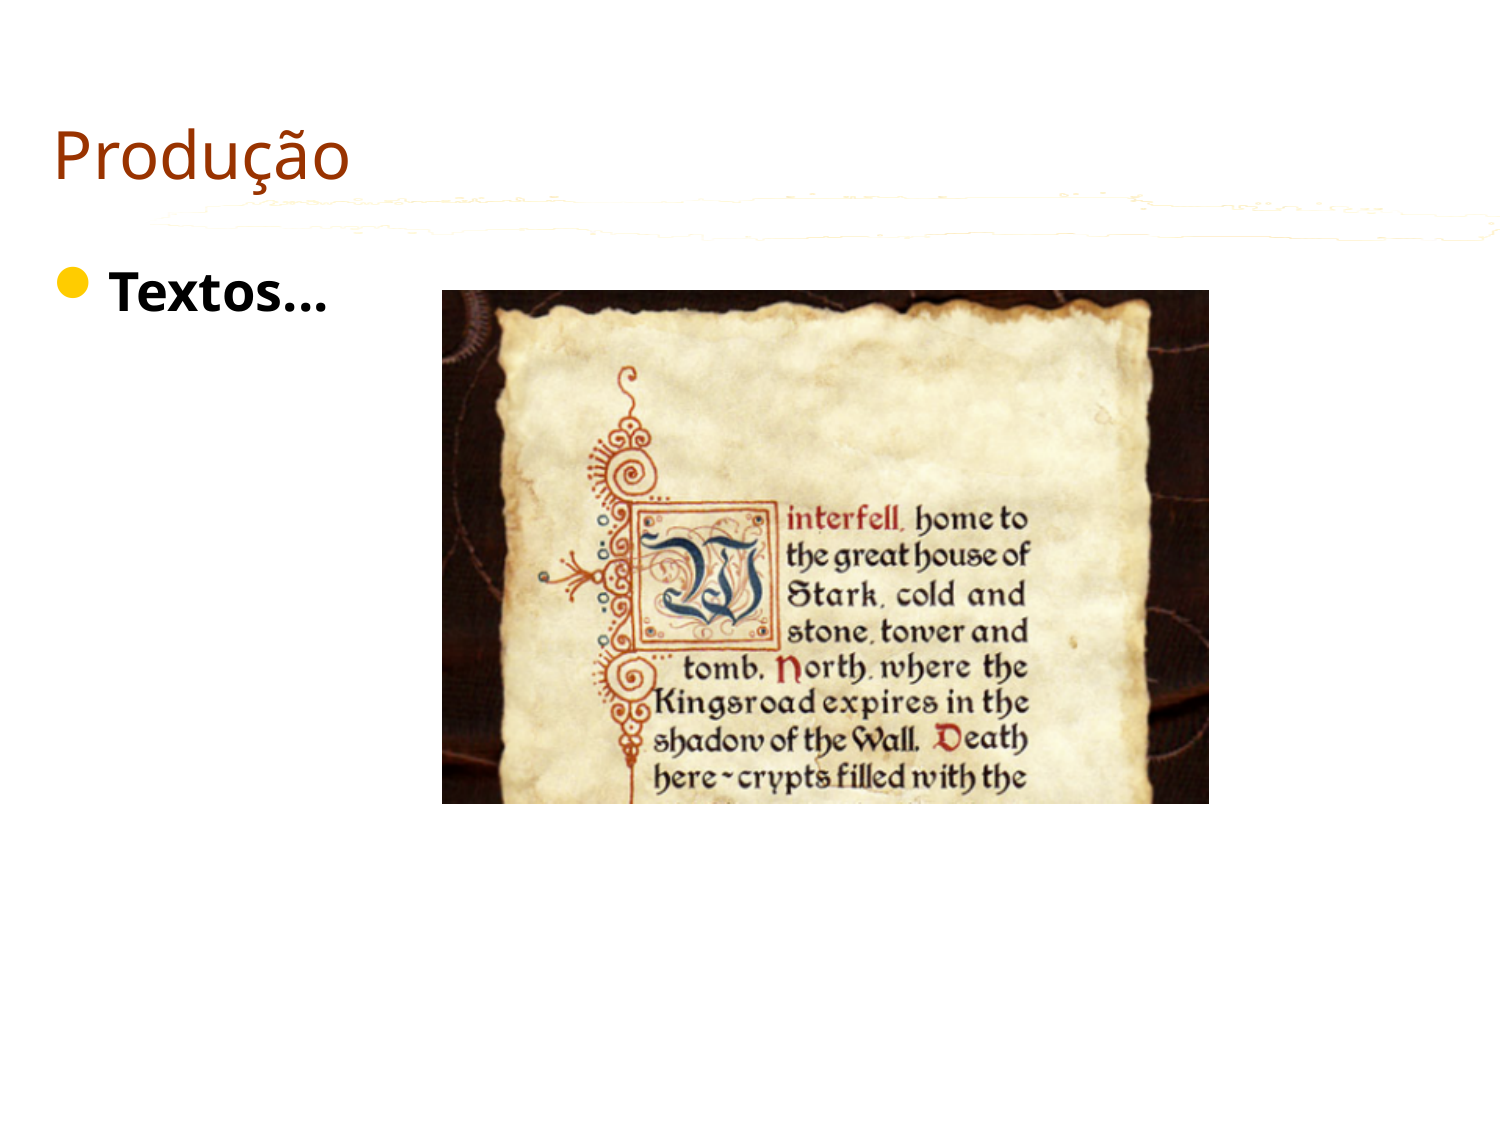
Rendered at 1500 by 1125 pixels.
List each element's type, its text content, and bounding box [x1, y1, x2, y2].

title Produção [37, 12, 1434, 201]
picture [442, 290, 1209, 804]
list Textos... [37, 249, 1476, 1026]
